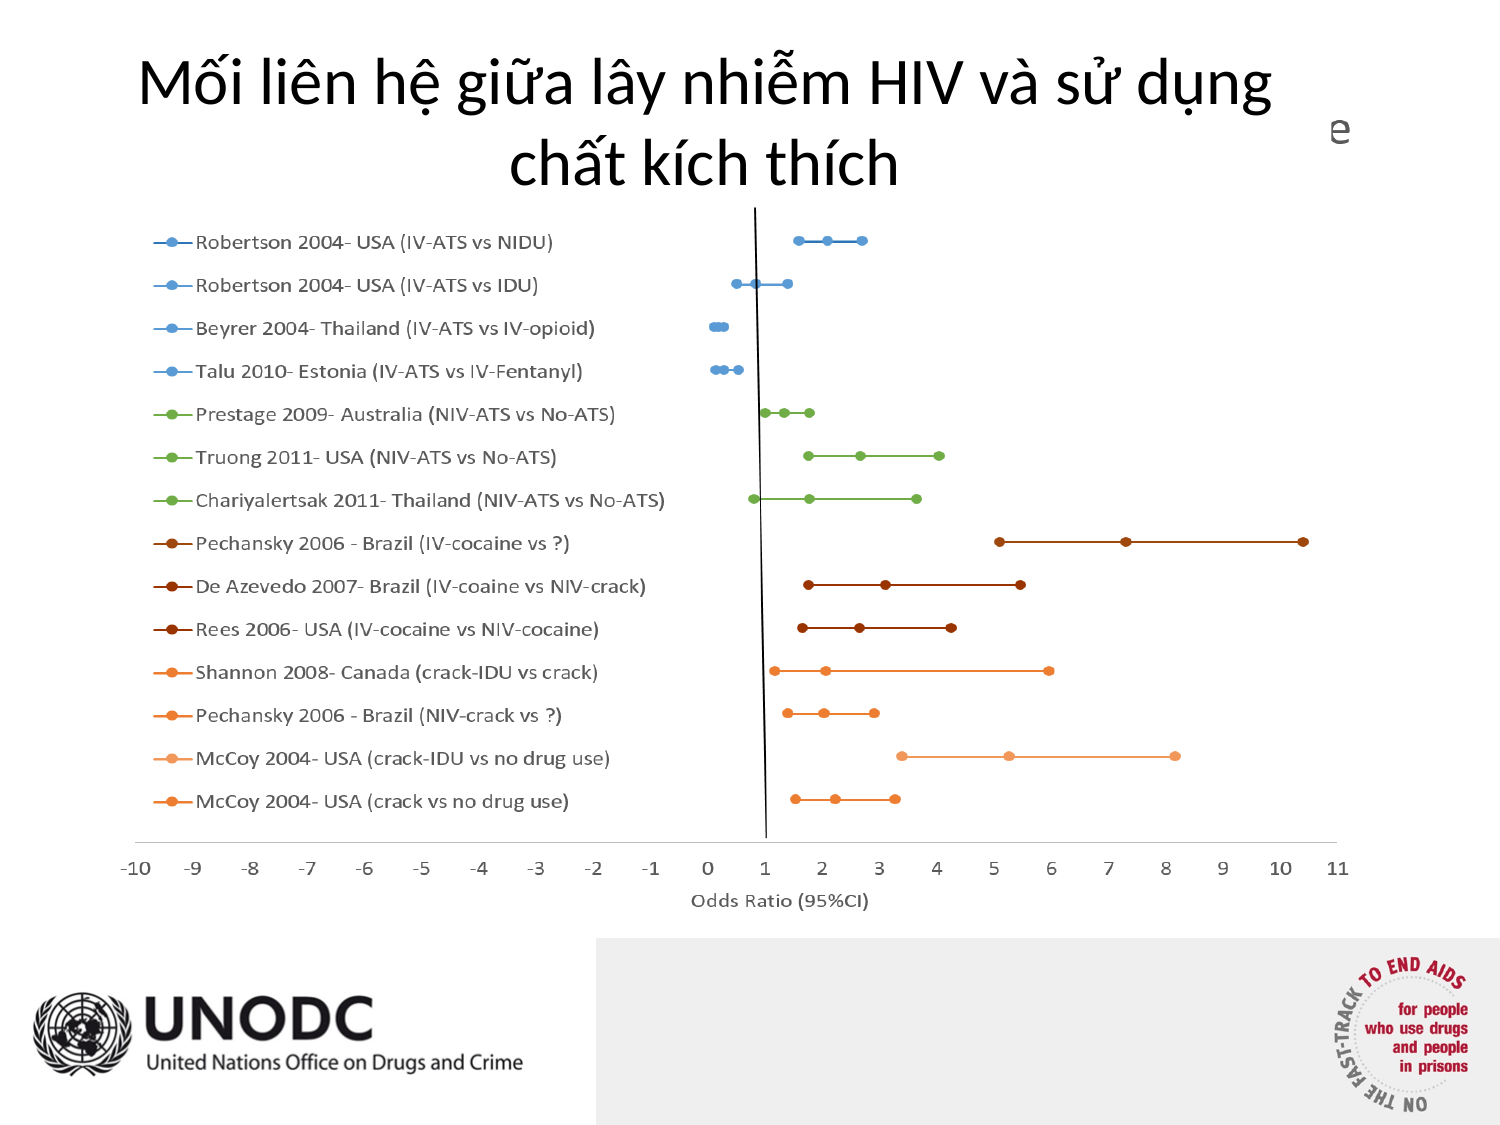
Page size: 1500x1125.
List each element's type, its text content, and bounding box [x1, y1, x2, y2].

picture [29, 988, 527, 1081]
picture [76, 77, 1400, 929]
picture [596, 938, 1500, 1125]
text_box Mối liên hệ giữa lây nhiễm HIV và sử dụng chất kích thích [79, 30, 1332, 76]
